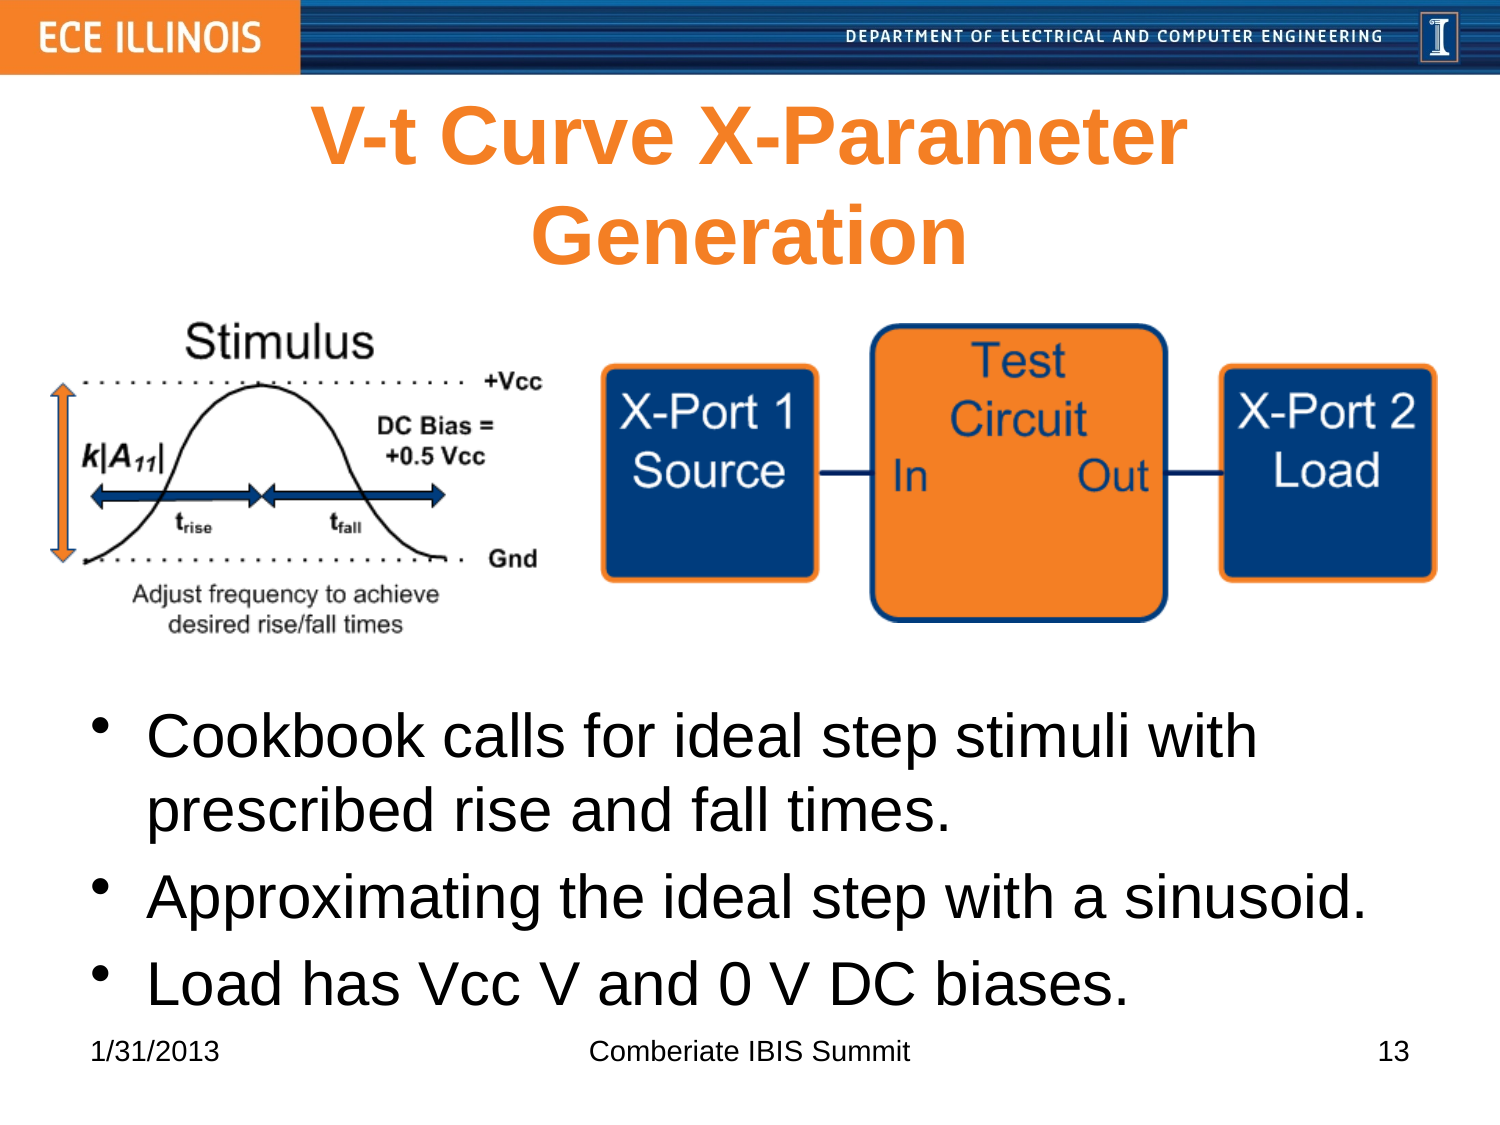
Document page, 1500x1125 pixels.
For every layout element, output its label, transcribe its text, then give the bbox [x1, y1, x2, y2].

picture [0, 0, 1500, 1125]
title V-t Curve X-Parameter Generation [75, 87, 1425, 275]
slide_number 13 [1074, 1024, 1426, 1103]
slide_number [74, 1024, 426, 1103]
list Cookbook calls for ideal step stimuli with prescribed rise and fall times. Approximating the ideal step with a sinusoid. Load has Vcc V and 0 V DC biases. [75, 687, 1425, 1030]
footer Comberiate IBIS Summit [512, 1024, 988, 1103]
